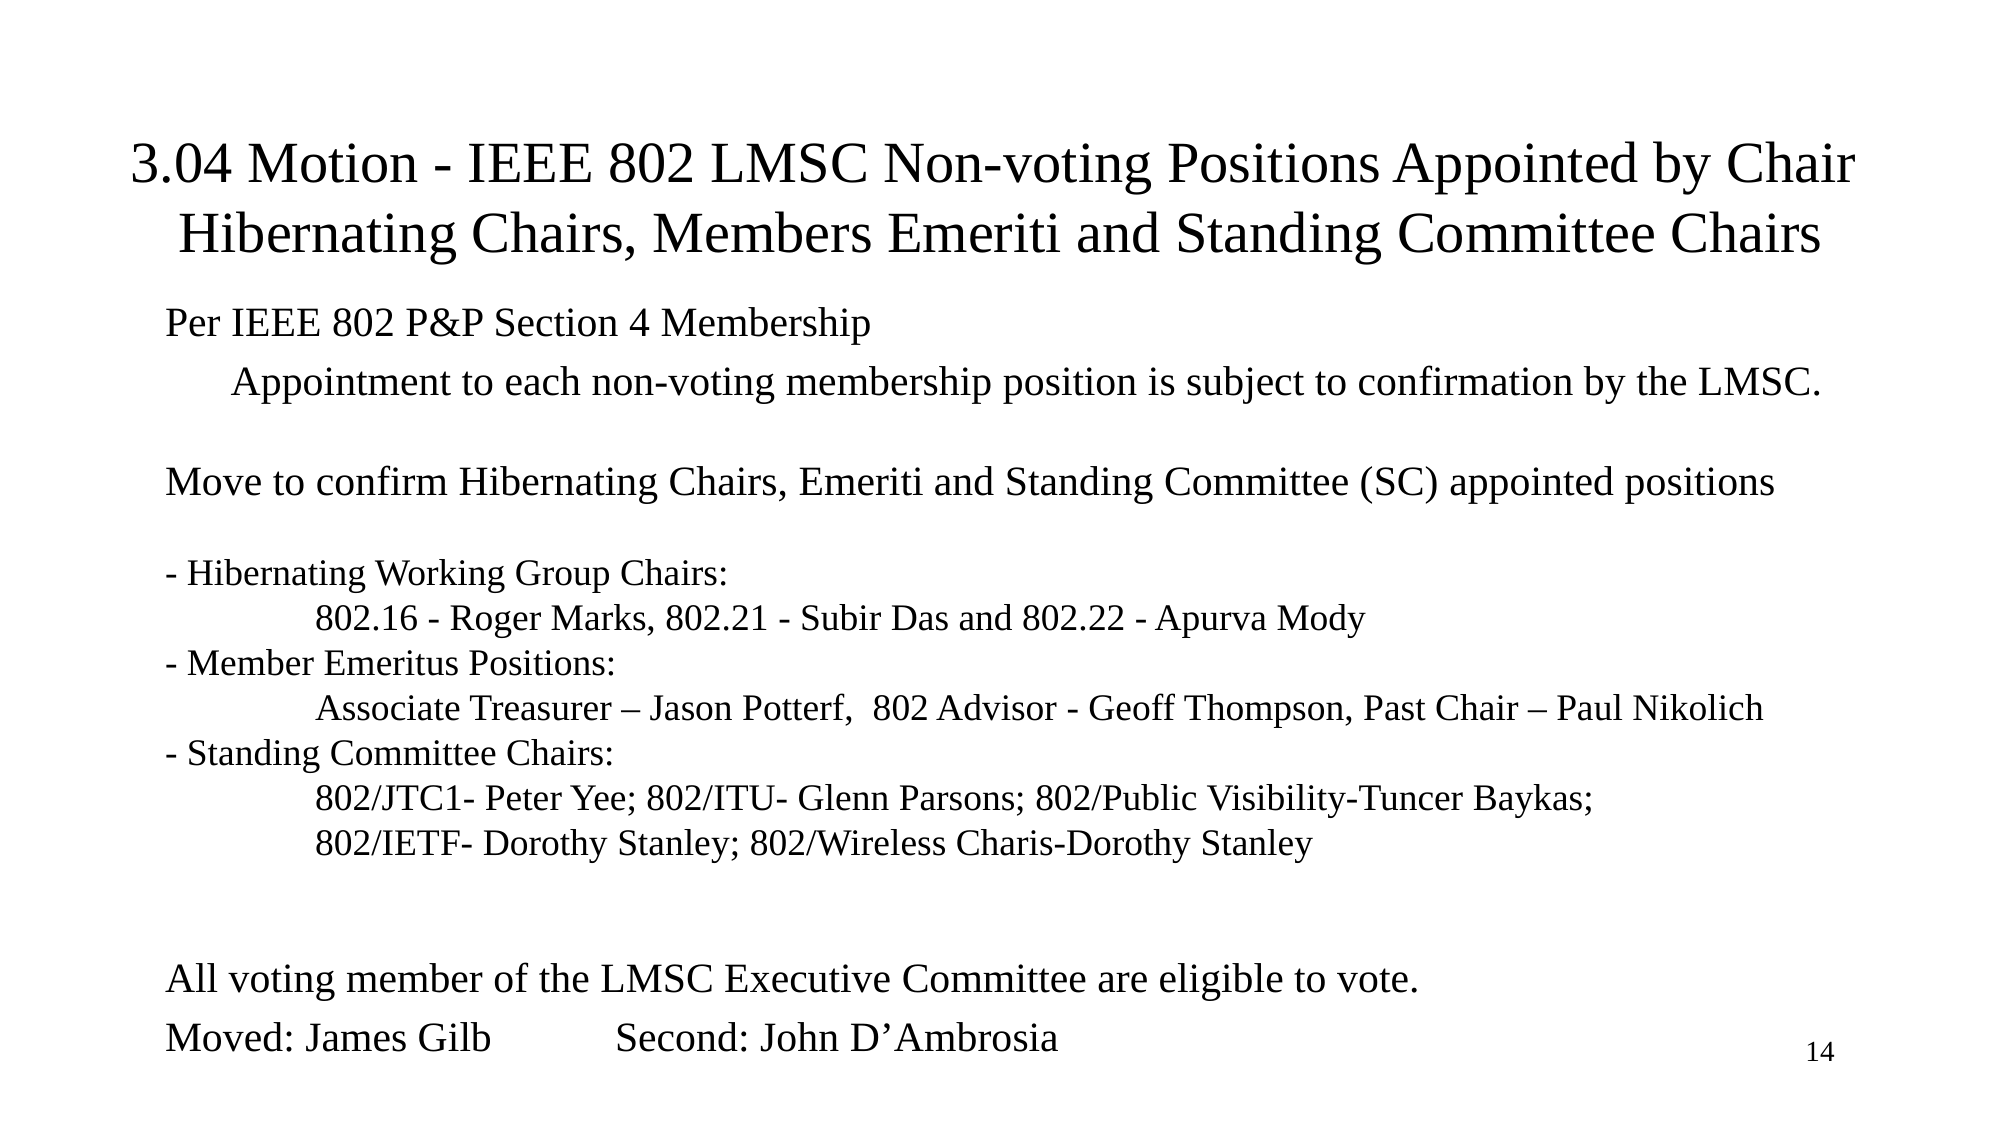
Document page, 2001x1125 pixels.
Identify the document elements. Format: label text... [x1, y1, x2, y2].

slide_number 14 [1433, 1024, 1851, 1101]
title 3.04 Motion - IEEE 802 LMSC Non-voting Positions Appointed by Chair Hibernating Chairs, Members Emeriti and Standing Committee Chairs [74, 99, 1913, 288]
list Per IEEE 802 P&P Section 4 Membership Appointment to each non-voting membership position is subject to confirmation by the LMSC. Move to confirm Hibernating Chairs, Emeriti and Standing Committee (SC) appointed positions - Hibernating Working Group Chairs: 802.16 - Roger Marks, 802.21 - Subir Das and 802.22 - Apurva Mody - Member Emeritus Positions: Associate Treasurer – Jason Potterf, 802 Advisor - Geoff Thompson, Past Chair – Paul Nikolich - Standing Committee Chairs: 802/JTC1- Peter Yee; 802/ITU- Glenn Parsons; 802/Public Visibility-Tuncer Baykas; 802/IETF- Dorothy Stanley; 802/Wireless Charis-Dorothy Stanley All voting member of the LMSC Executive Committee are eligible to vote. Moved: James Gilb Second: John D’Ambrosia [149, 287, 1851, 963]
